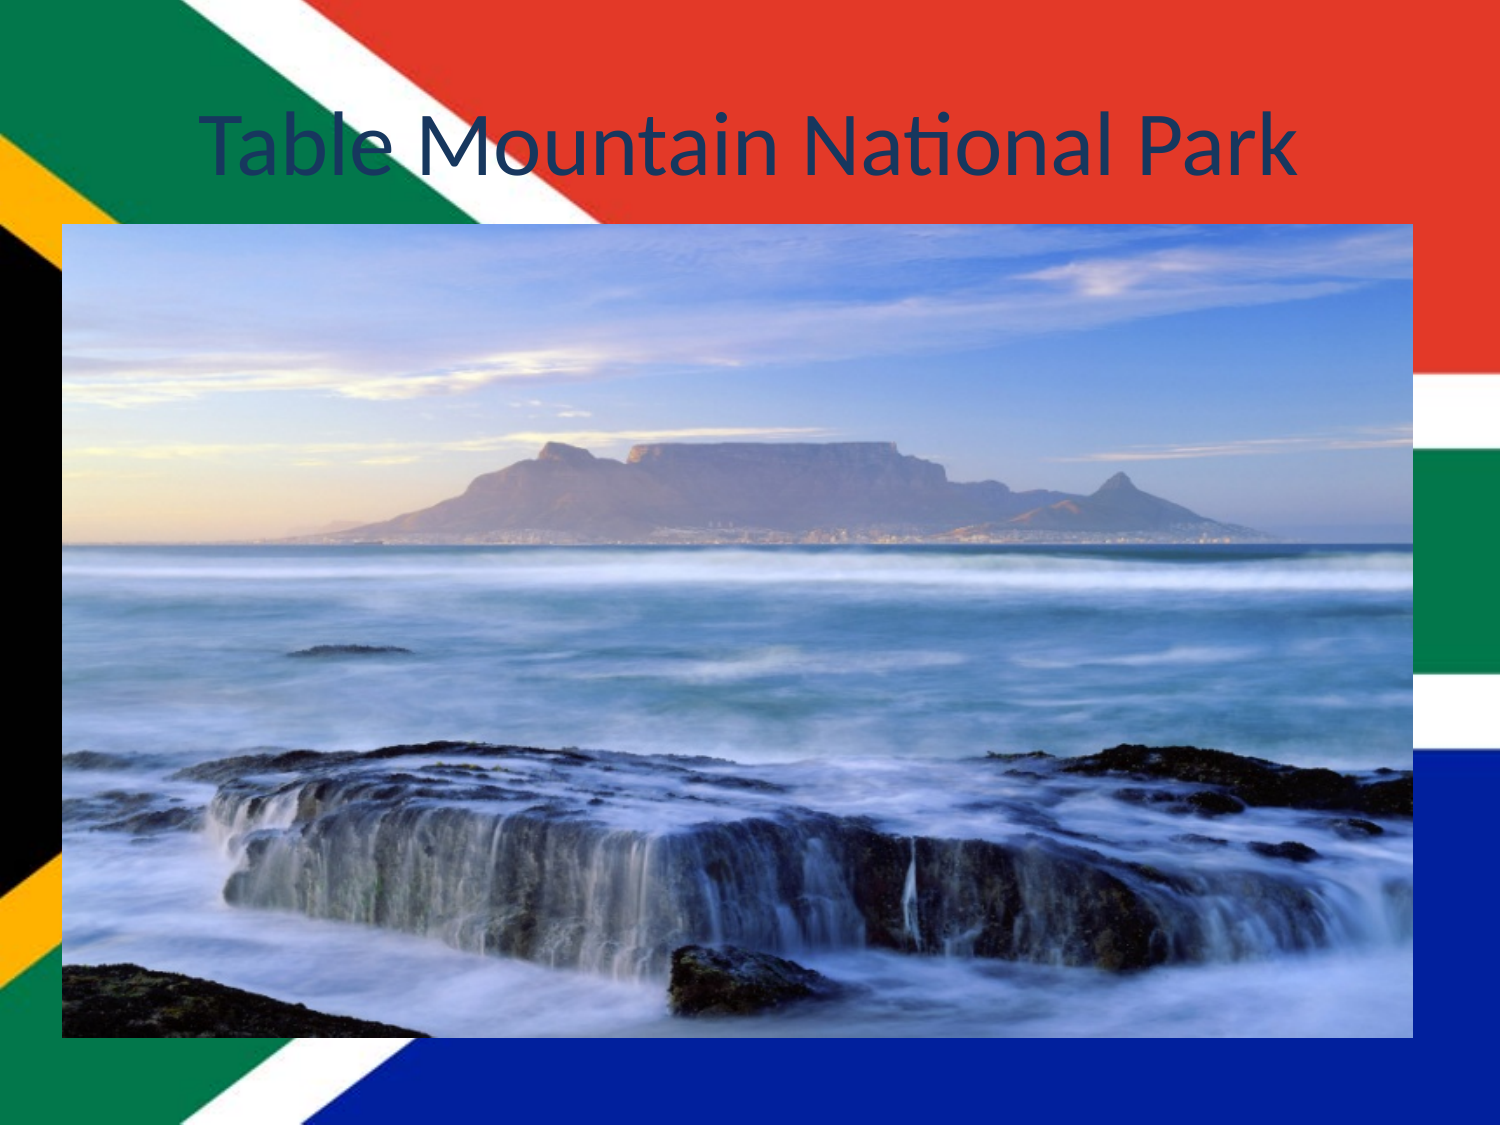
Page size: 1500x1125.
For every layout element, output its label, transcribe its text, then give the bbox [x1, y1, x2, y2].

title Table Mountain National Park [74, 44, 1426, 233]
picture [0, 0, 1500, 1125]
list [62, 224, 1413, 1038]
